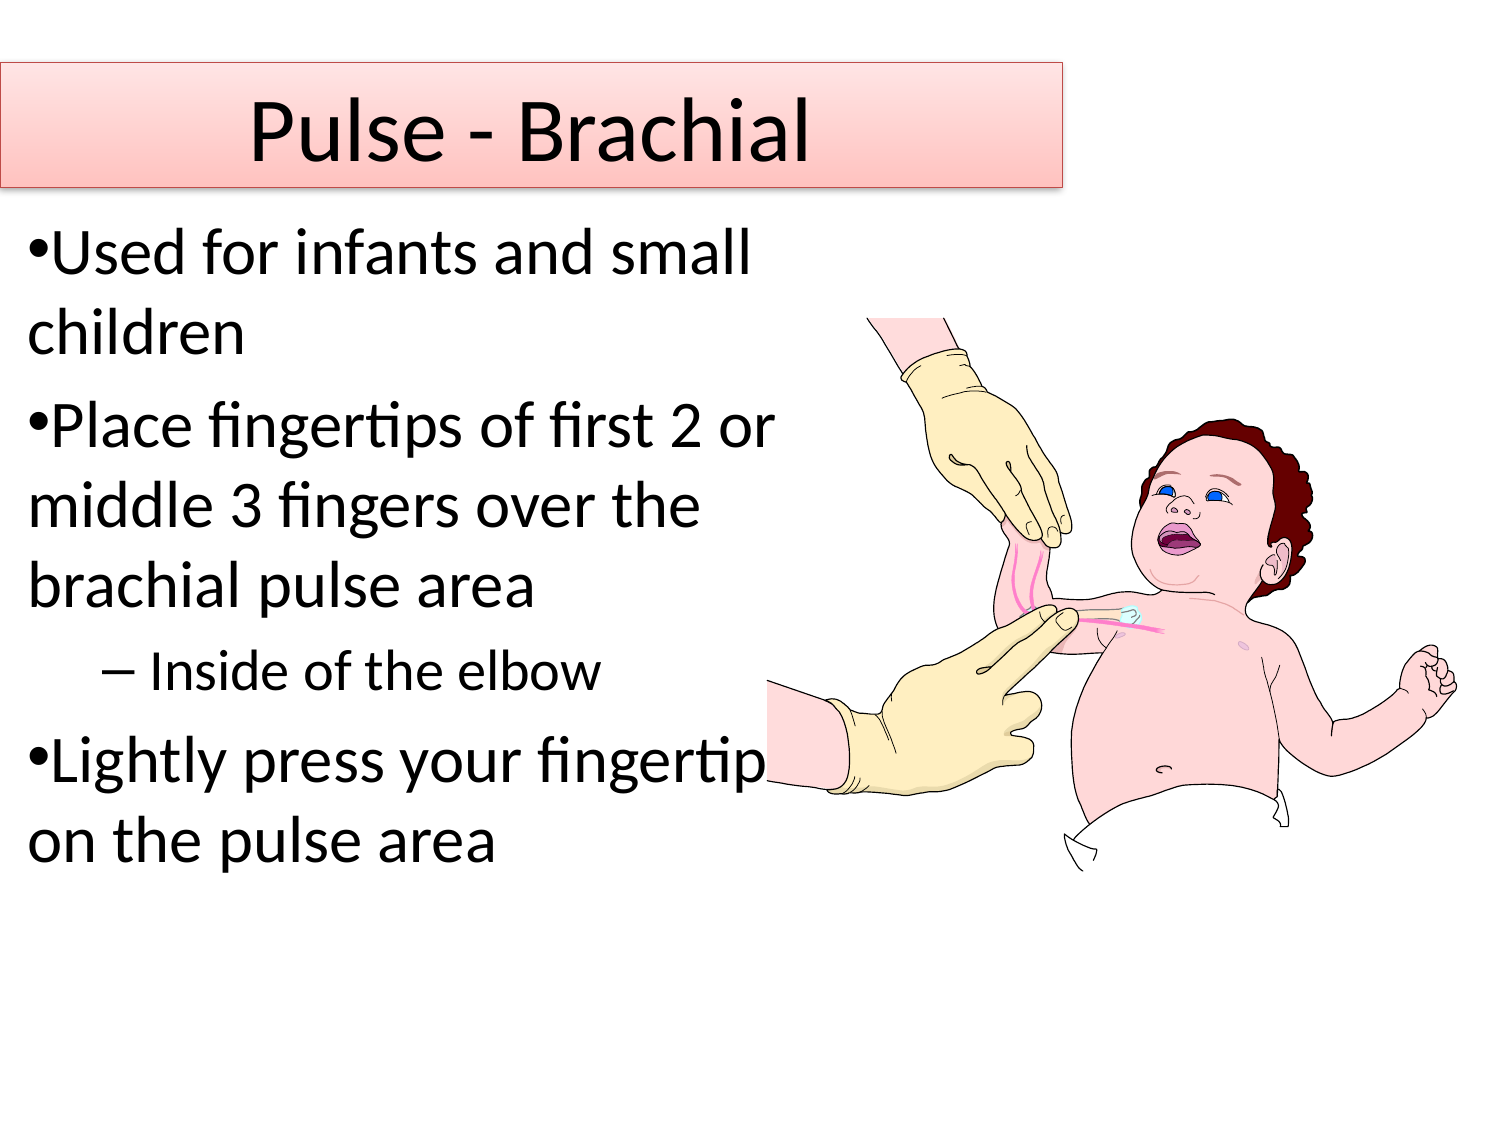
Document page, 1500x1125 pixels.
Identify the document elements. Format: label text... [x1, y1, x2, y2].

list Used for infants and small children Place fingertips of first 2 or middle 3 fingers over the brachial pulse area Inside of the elbow Lightly press your fingertips on the pulse area [12, 200, 863, 1000]
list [762, 312, 1463, 877]
title Pulse - Brachial [0, 62, 1063, 188]
